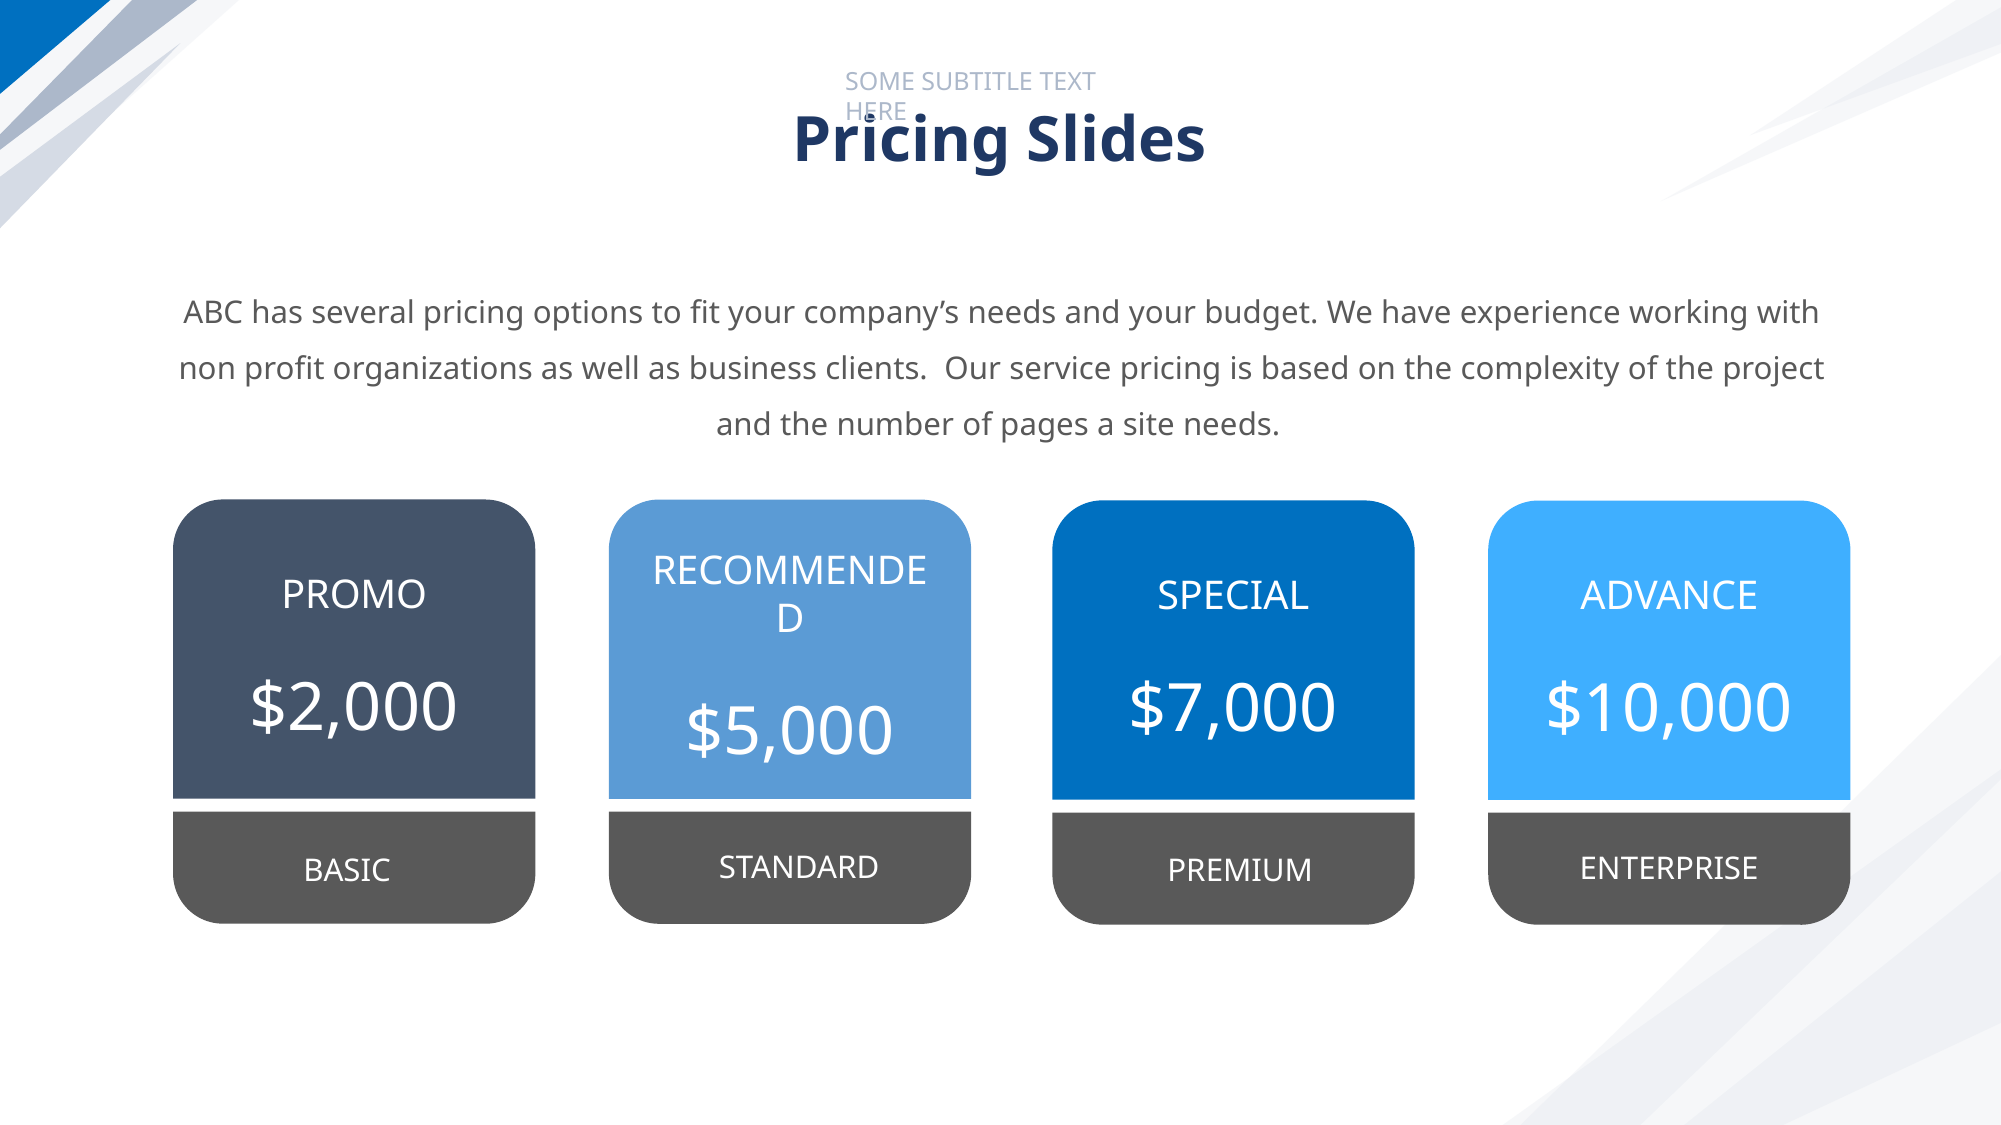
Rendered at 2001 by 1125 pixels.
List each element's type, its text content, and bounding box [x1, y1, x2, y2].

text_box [608, 499, 972, 924]
text_box SOME SUBTITLE TEXT HERE [830, 57, 1170, 104]
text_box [1487, 500, 1851, 925]
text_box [172, 499, 536, 924]
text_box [1052, 500, 1415, 925]
title Pricing Slides [137, 73, 1863, 210]
text_box ABC has several pricing options to fit your company’s needs and your budget. We have experience working with non profit organizations as well as business clients. Our service pricing is based on the complexity of the project and the number of pages a site needs. [155, 263, 1851, 454]
